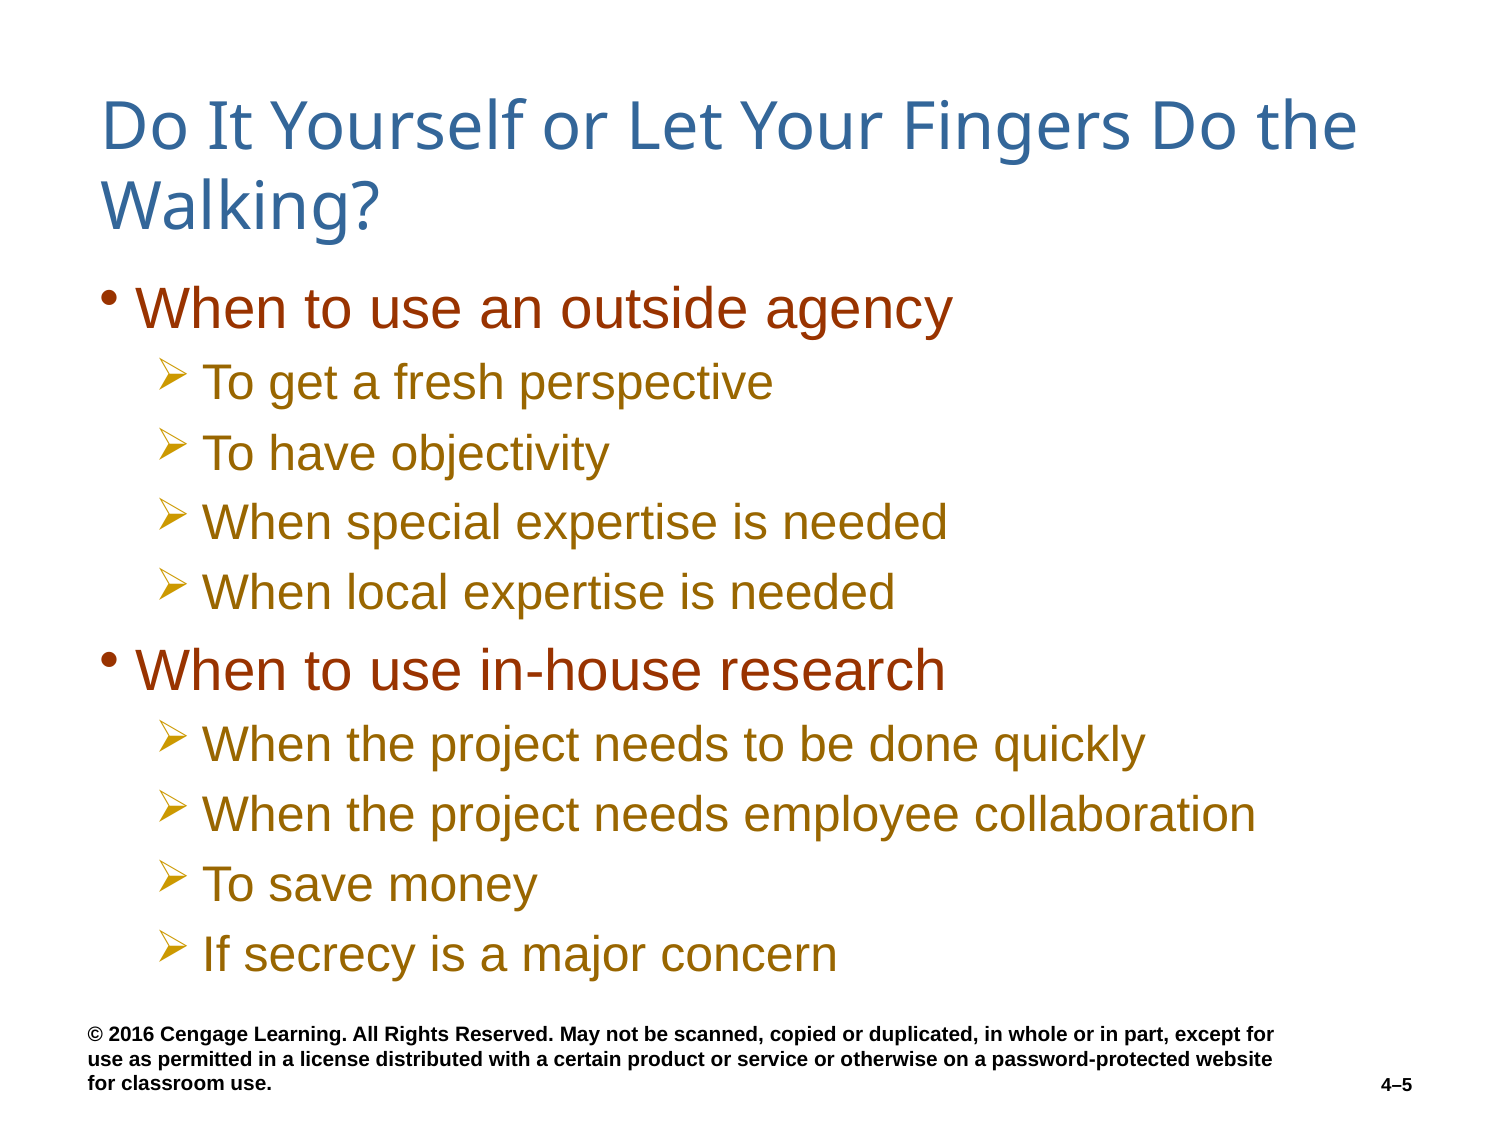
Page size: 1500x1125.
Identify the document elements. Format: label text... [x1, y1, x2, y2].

list When to use an outside agency To get a fresh perspective To have objectivity When special expertise is needed When local expertise is needed When to use in-house research When the project needs to be done quickly When the project needs employee collaboration To save money If secrecy is a major concern [84, 262, 1414, 1013]
title Do It Yourself or Let Your Fingers Do the Walking? [85, 75, 1411, 171]
footer © 2016 Cengage Learning. All Rights Reserved. May not be scanned, copied or duplicated, in whole or in part, except for use as permitted in a license distributed with a certain product or service or otherwise on a password-protected website for classroom use. [87, 1057, 1050, 1103]
slide_number 4–5 [1050, 1042, 1413, 1103]
